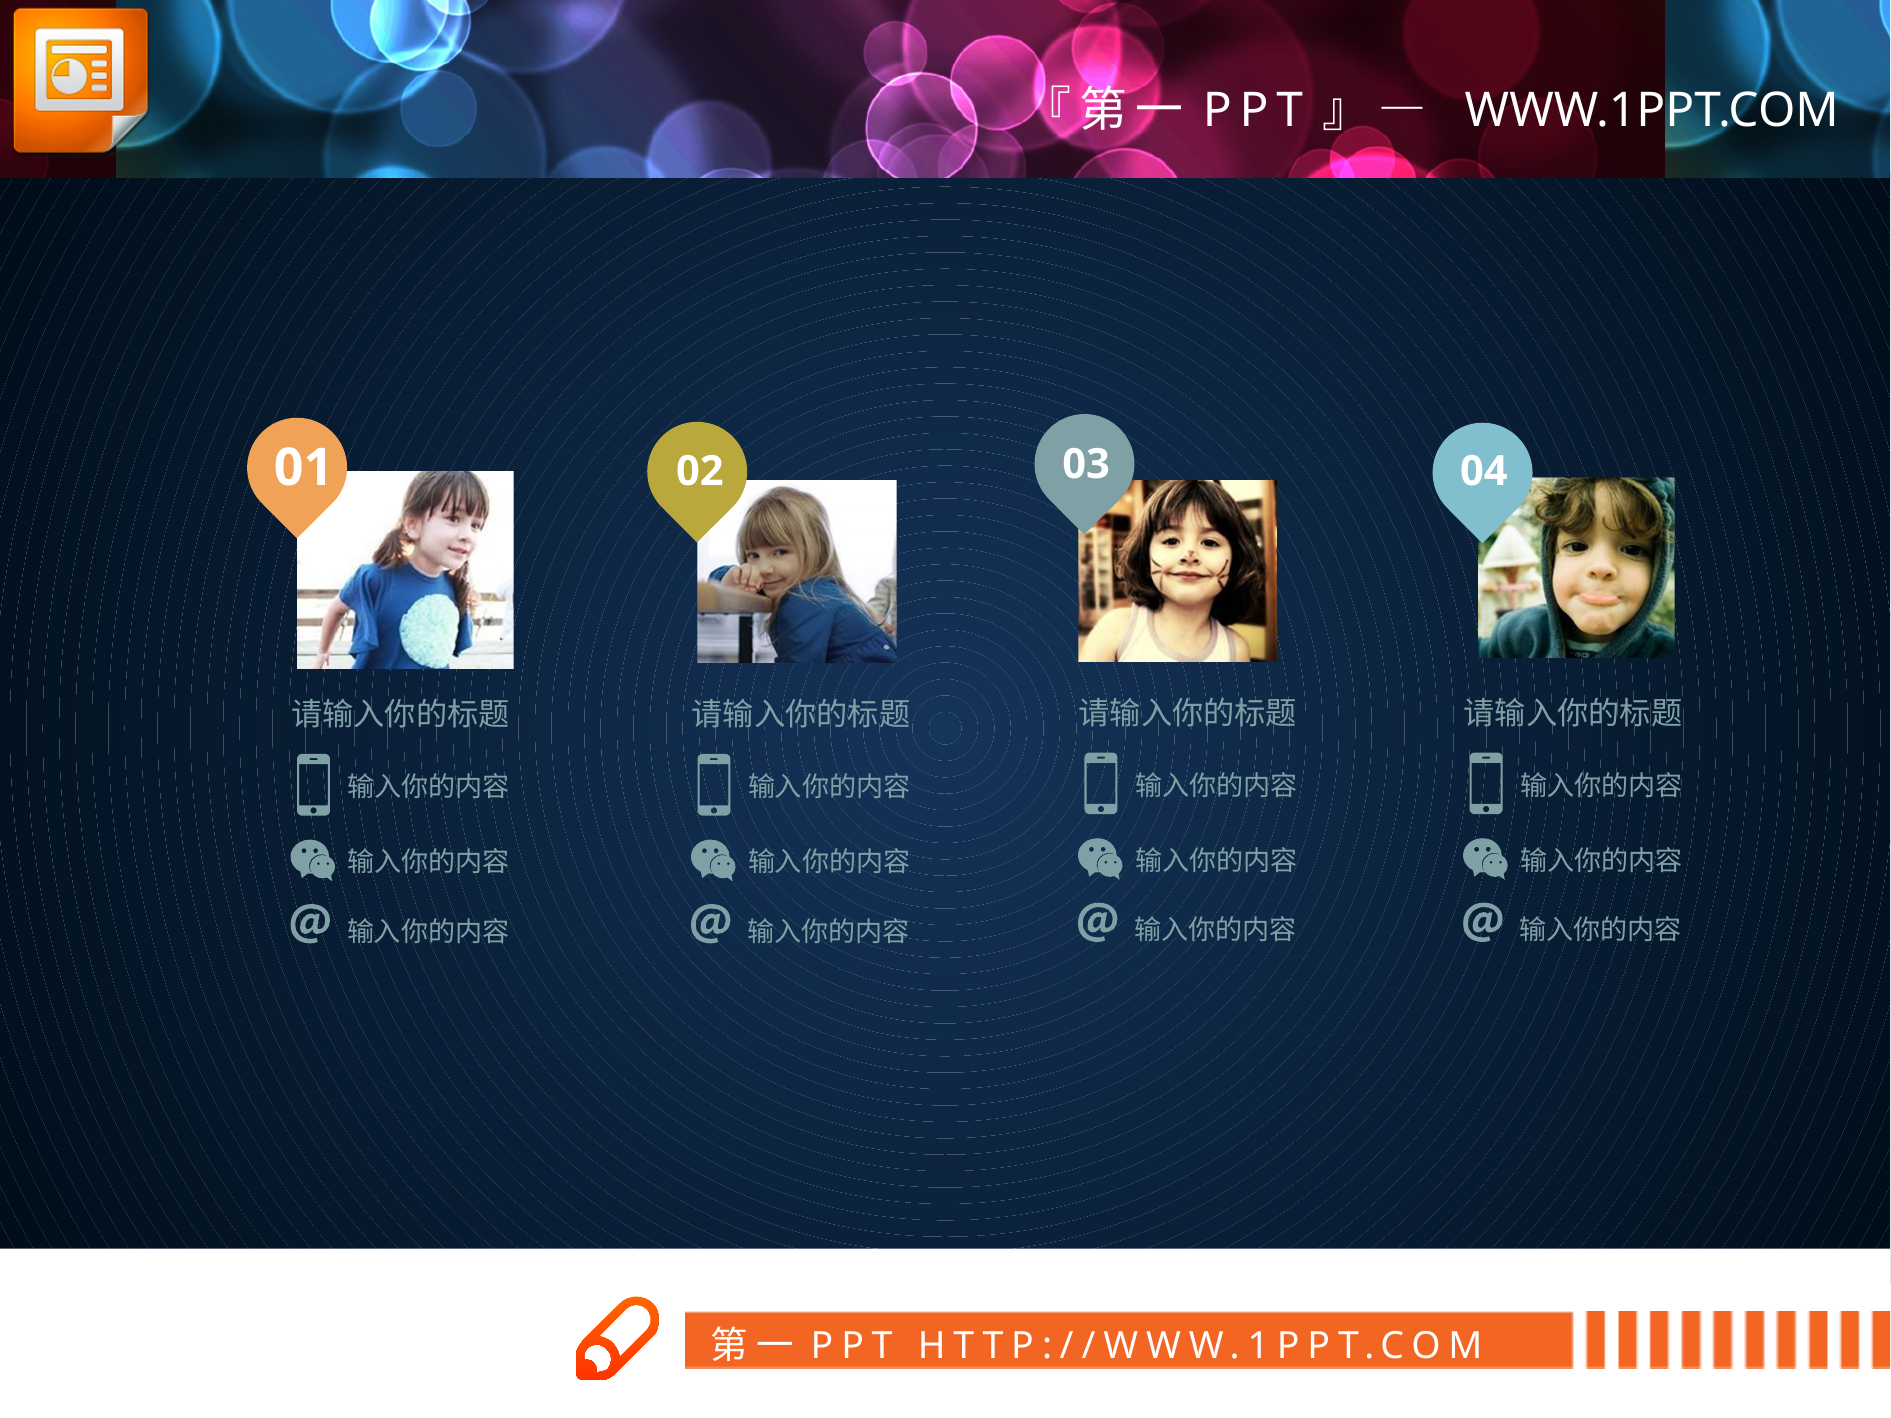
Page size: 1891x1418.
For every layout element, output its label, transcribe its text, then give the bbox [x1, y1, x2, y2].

text_box [1463, 902, 1500, 942]
text_box 输入你的内容 [1116, 833, 1317, 885]
text_box [1463, 838, 1501, 878]
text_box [628, 421, 772, 522]
text_box 输入你的内容 [728, 904, 929, 957]
text_box 输入你的内容 [1501, 833, 1702, 885]
text_box 输入你的内容 [729, 760, 930, 812]
text_box [691, 839, 729, 879]
text_box [297, 753, 330, 816]
text_box [1078, 902, 1115, 942]
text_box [231, 417, 376, 518]
text_box [297, 471, 514, 669]
text_box [697, 753, 731, 816]
text_box 输入你的内容 [1115, 903, 1316, 955]
text_box 输入你的内容 [328, 834, 529, 887]
text_box [1084, 752, 1118, 815]
text_box [1478, 477, 1675, 658]
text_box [1014, 414, 1159, 514]
text_box [697, 480, 897, 663]
text_box [1078, 838, 1116, 878]
text_box 输入你的内容 [1500, 903, 1701, 955]
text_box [1411, 422, 1556, 523]
text_box [290, 839, 328, 879]
text_box 请输入你的标题 [1059, 683, 1328, 740]
text_box 请输入你的标题 [272, 684, 541, 742]
text_box 输入你的内容 [328, 760, 529, 812]
text_box 请输入你的标题 [1444, 683, 1713, 740]
text_box 请输入你的标题 [672, 684, 941, 742]
text_box [1469, 752, 1503, 815]
text_box 输入你的内容 [1501, 758, 1702, 811]
text_box [691, 904, 728, 944]
text_box [1078, 480, 1277, 662]
picture [685, 1311, 1891, 1369]
text_box 输入你的内容 [328, 904, 529, 957]
text_box 输入你的内容 [729, 834, 930, 887]
text_box 输入你的内容 [1116, 758, 1317, 811]
picture [0, 0, 1891, 178]
text_box [290, 904, 328, 944]
